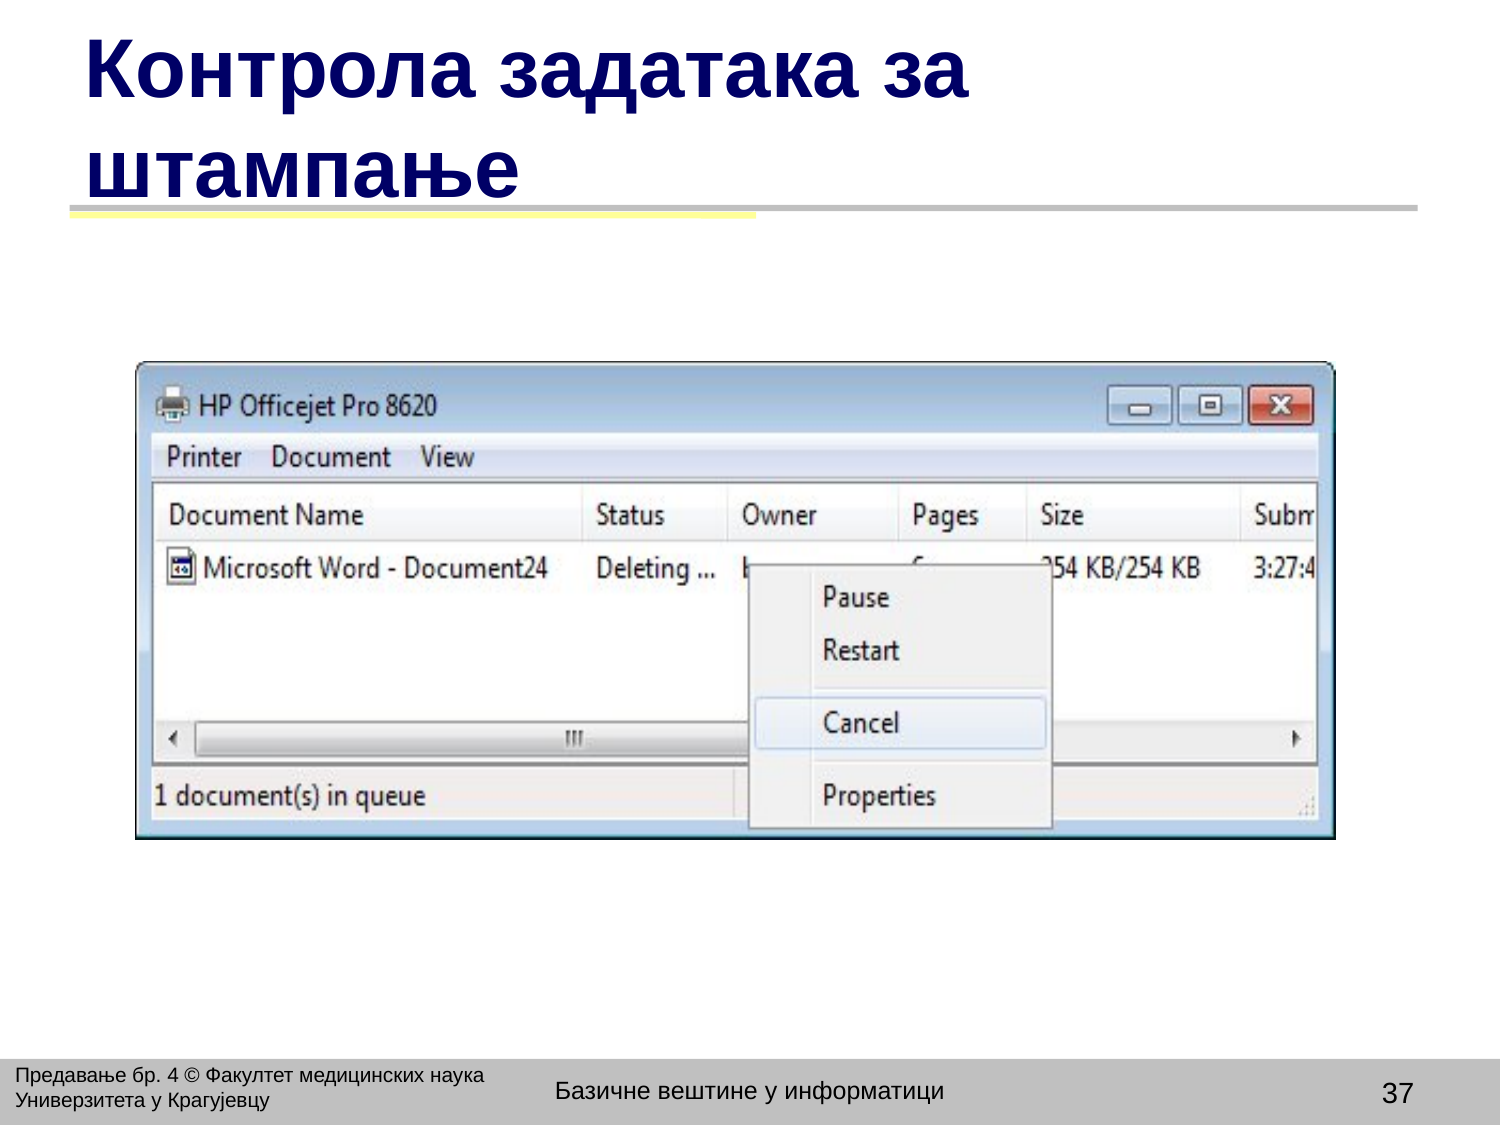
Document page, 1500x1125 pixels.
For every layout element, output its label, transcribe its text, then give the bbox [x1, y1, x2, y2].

slide_number 37 [1079, 1066, 1430, 1125]
footer Базичне вештине у информатици [512, 1066, 988, 1125]
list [135, 361, 1336, 840]
slide_number Предавање бр. 4 © Факултет медицинских наука Универзитета у Крагујевцу [0, 1053, 617, 1108]
title Контрола задатака за штампање [69, 19, 1426, 208]
